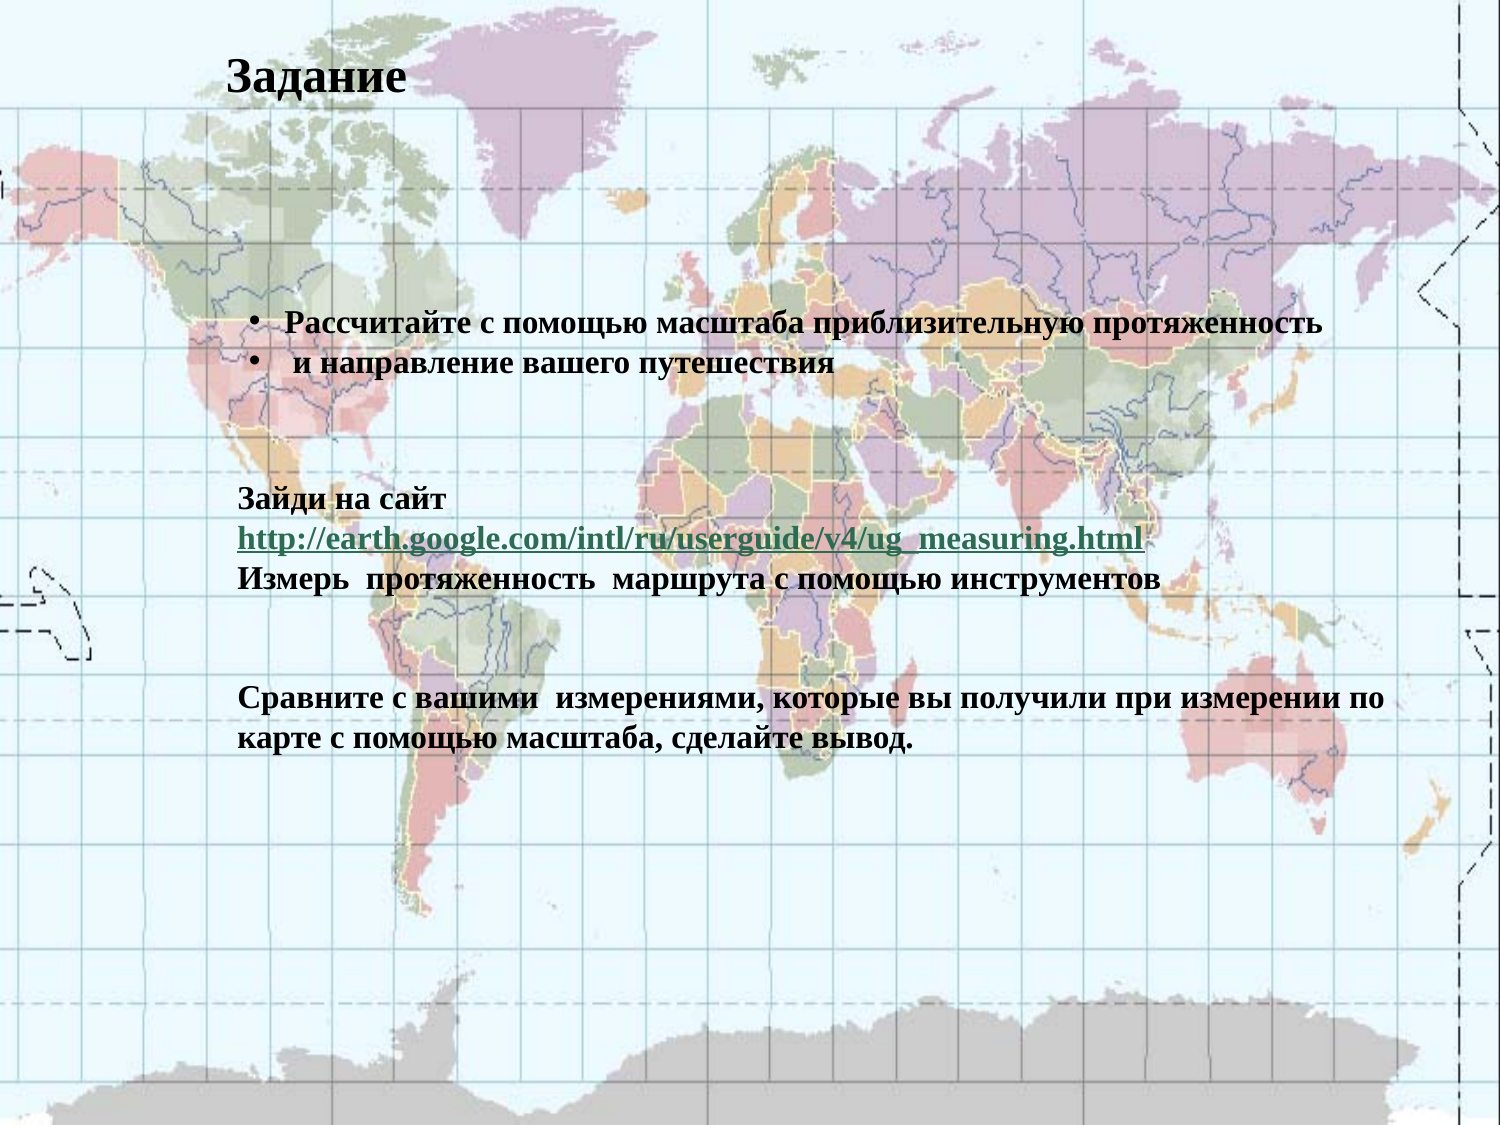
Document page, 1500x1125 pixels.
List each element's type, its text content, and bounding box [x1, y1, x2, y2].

text_box Задание [210, 35, 1254, 110]
text_box Рассчитайте с помощью масштаба приблизительную протяженность и направление вашего путешествия [234, 292, 1340, 388]
picture [0, 0, 1500, 1125]
text_box Зайди на сайт http://earth.google.com/intl/ru/userguide/v4/ug_measuring.html Измерь протяженность маршрута с помощью инструментов Сравните с вашими измерениями, которые вы получили при измерении по карте с помощью масштаба, сделайте вывод. [222, 468, 1442, 763]
